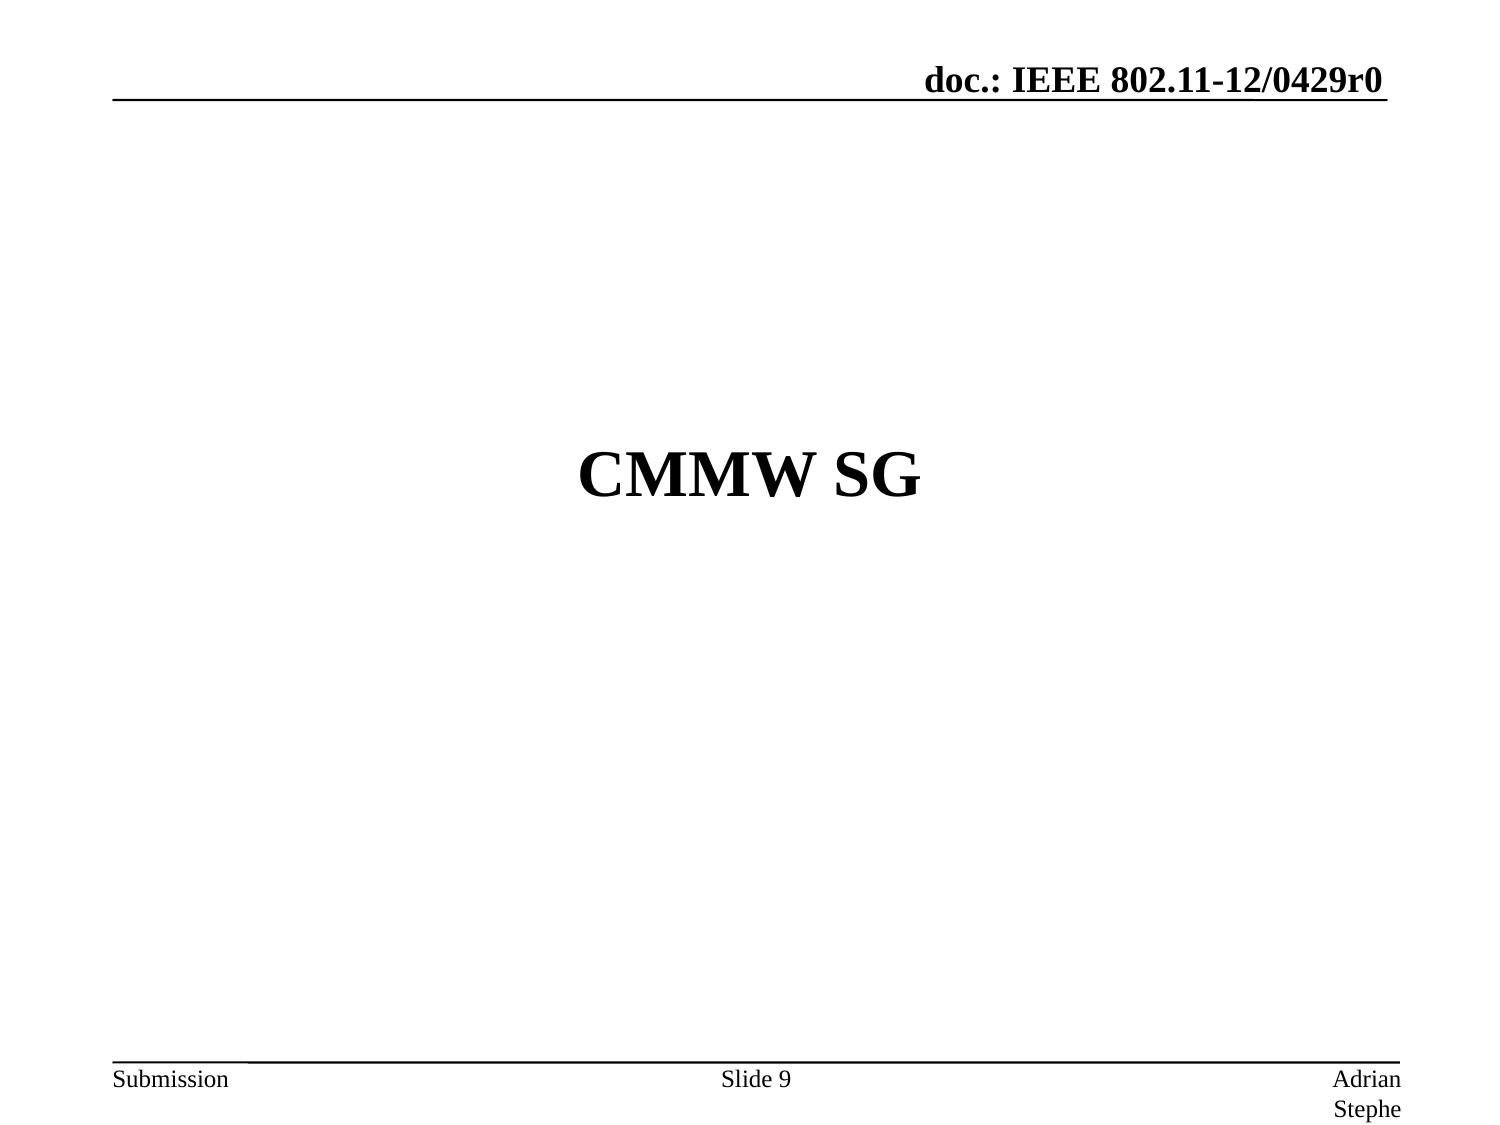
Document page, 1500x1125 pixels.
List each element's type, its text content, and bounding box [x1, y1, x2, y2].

footer Adrian Stephens, Intel Corporation [1324, 1061, 1402, 1093]
slide_number Slide 9 [712, 1061, 800, 1093]
title CMMW SG [112, 349, 1388, 591]
